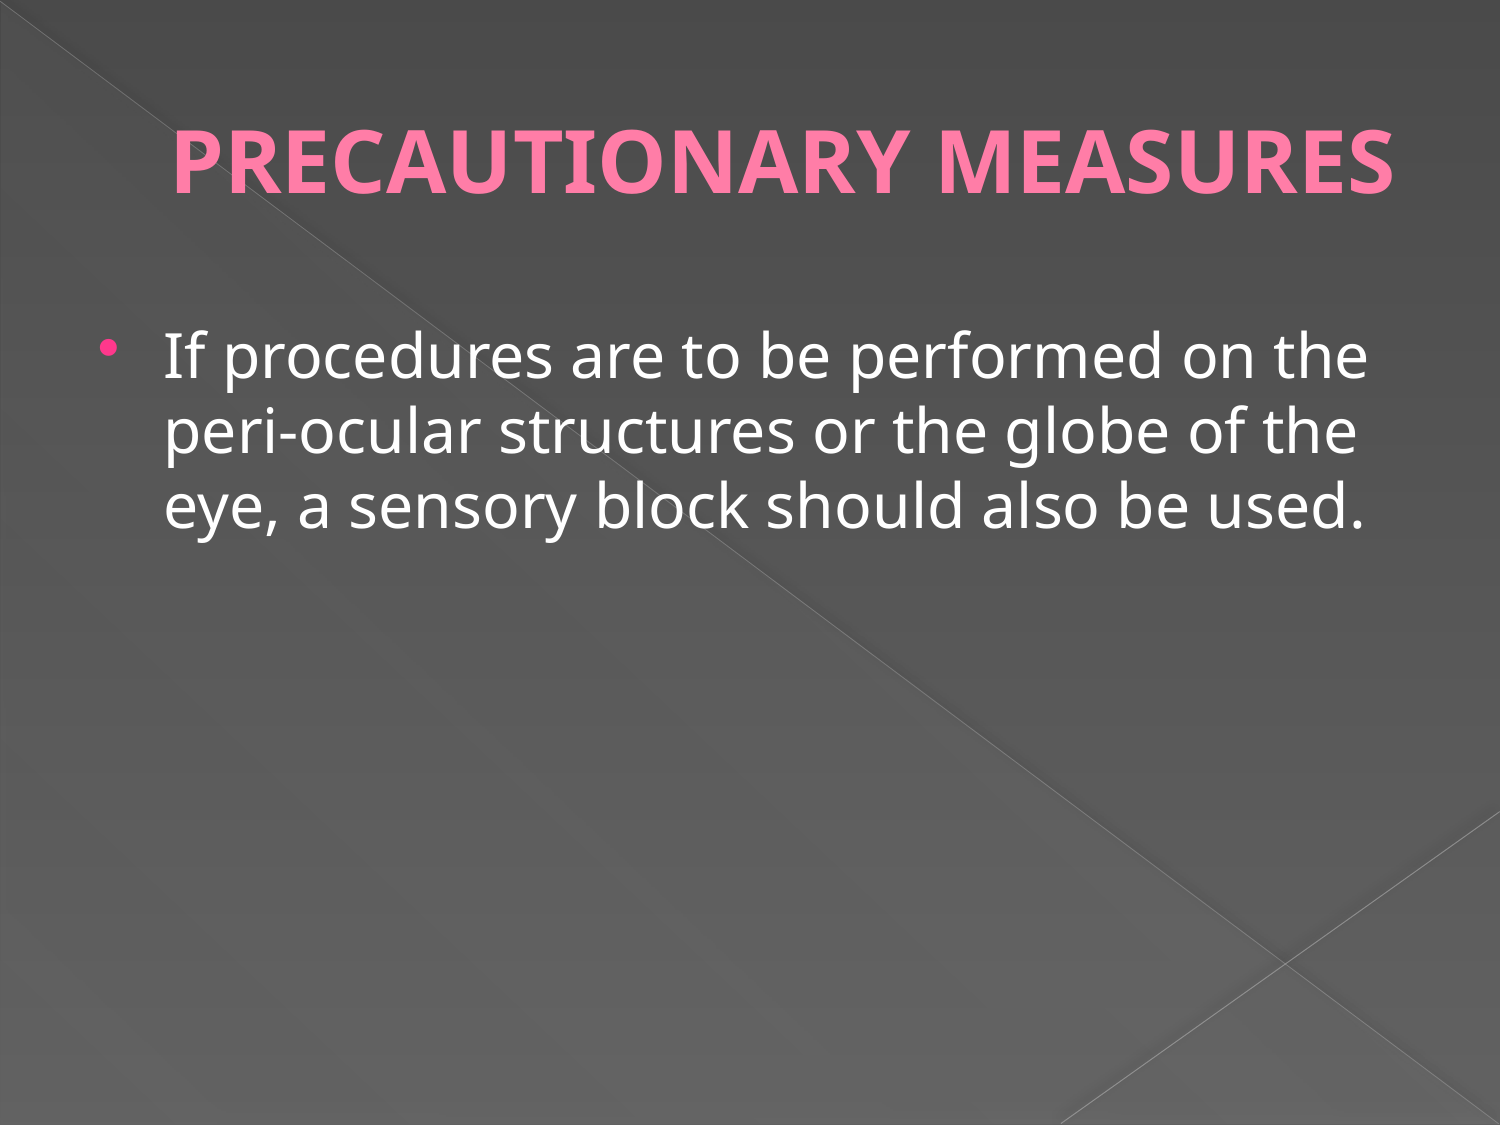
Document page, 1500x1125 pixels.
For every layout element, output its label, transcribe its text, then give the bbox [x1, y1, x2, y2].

list If procedures are to be performed on the peri-ocular structures or the globe of the eye, a sensory block should also be used. [75, 308, 1425, 1059]
title PRECAUTIONARY MEASURES [75, 43, 1425, 274]
